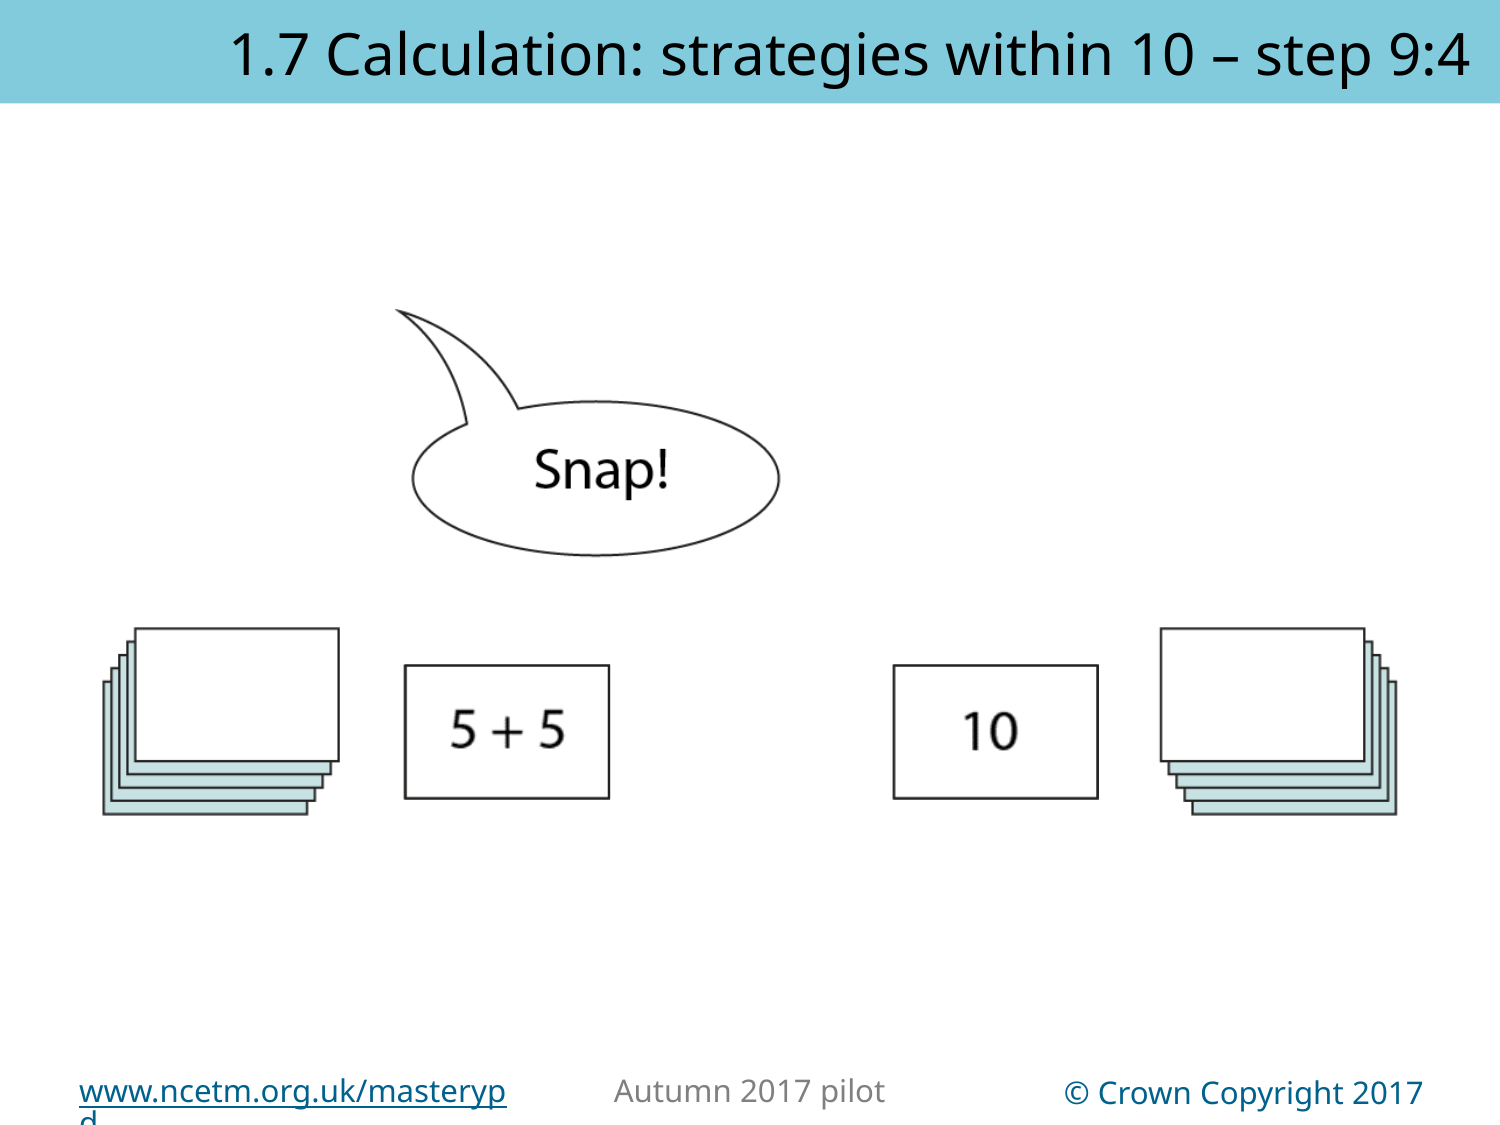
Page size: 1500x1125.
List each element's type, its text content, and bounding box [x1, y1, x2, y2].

picture [101, 278, 1399, 817]
list 1.7 Calculation: strategies within 10 – step 9:4 [0, 0, 1500, 104]
